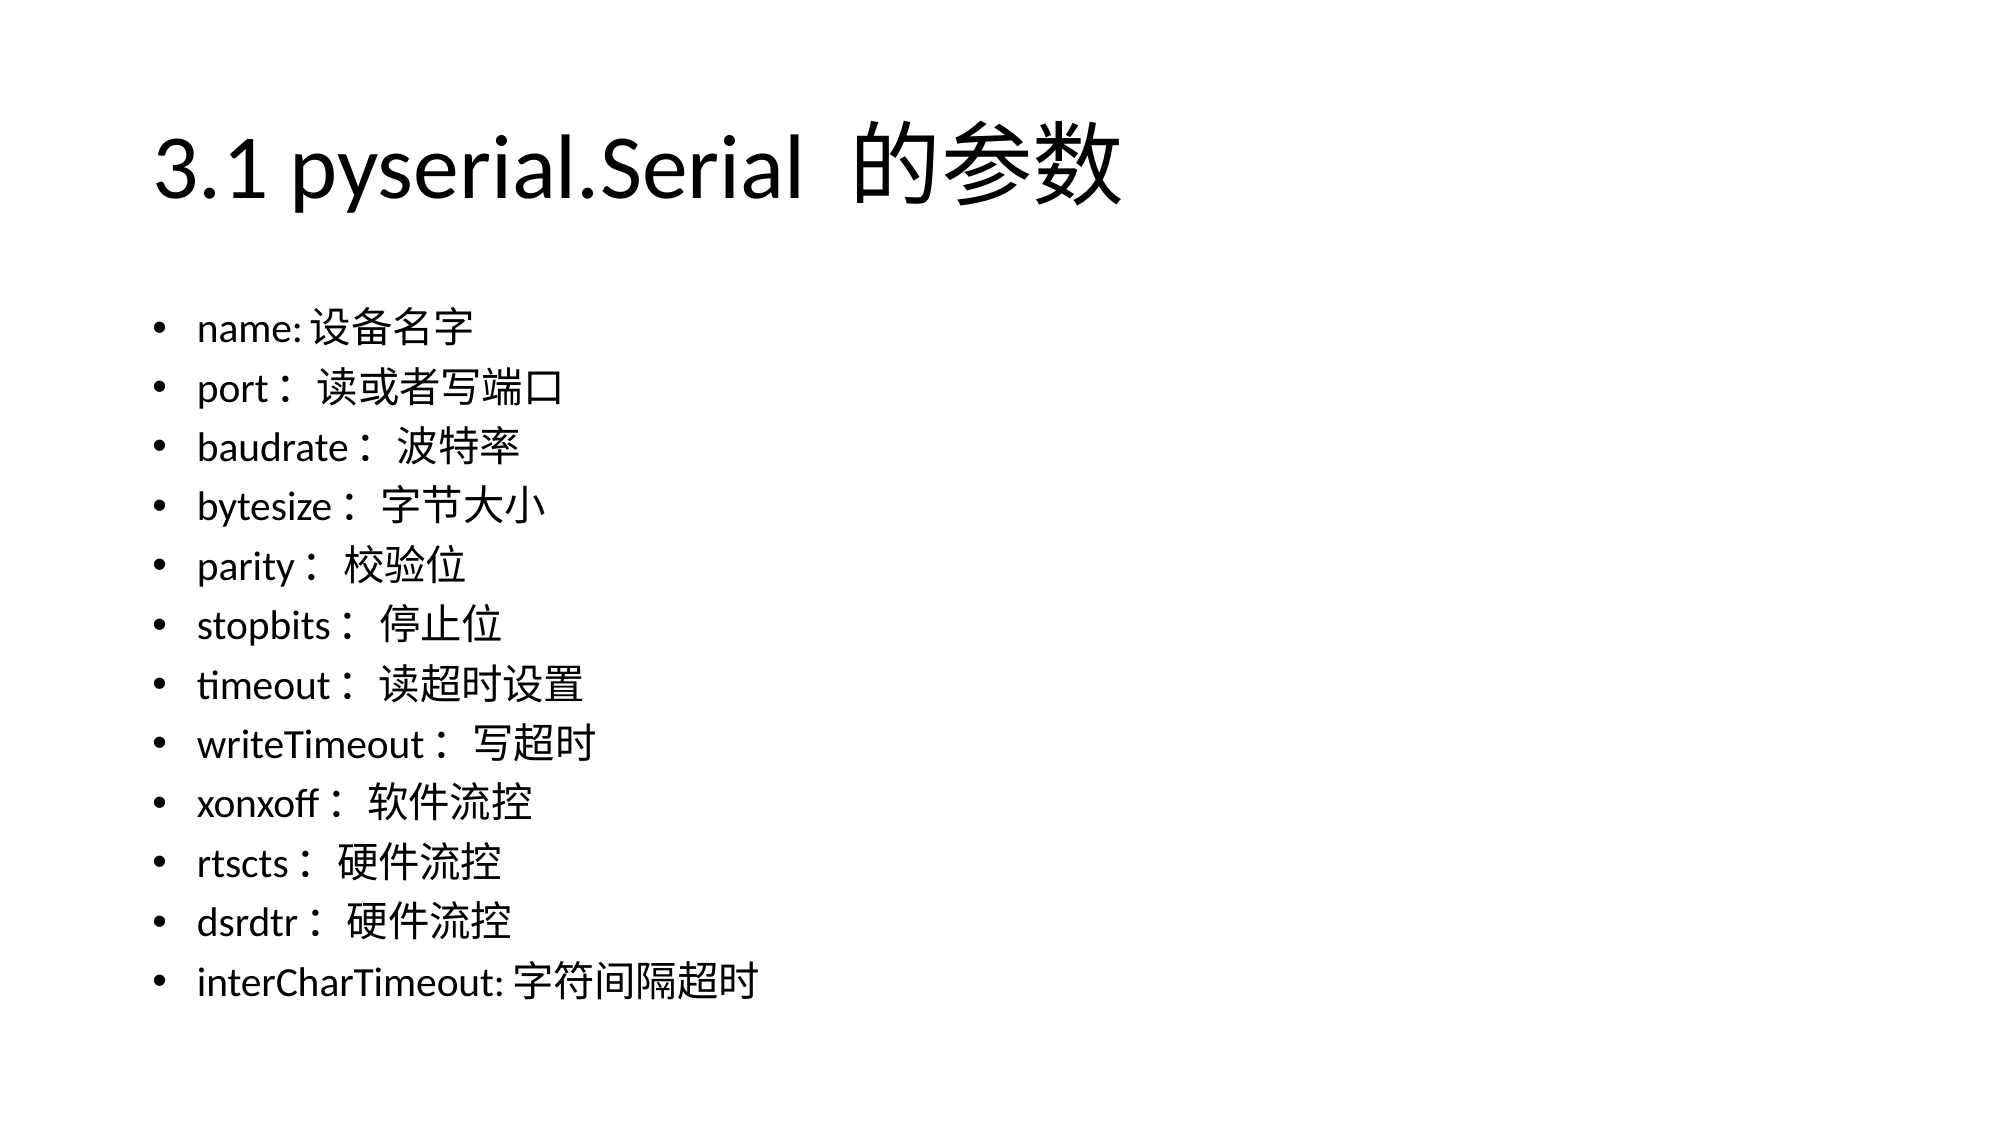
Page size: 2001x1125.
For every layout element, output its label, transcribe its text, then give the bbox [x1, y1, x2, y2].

title 3.1 pyserial.Serial 的参数 [137, 59, 1863, 278]
list name:设备名字 port：读或者写端口 baudrate：波特率 bytesize：字节大小 parity：校验位 stopbits：停止位 timeout：读超时设置 writeTimeout：写超时 xonxoff：软件流控 rtscts：硬件流控 dsrdtr：硬件流控 interCharTimeout:字符间隔超时 [137, 299, 1863, 1014]
